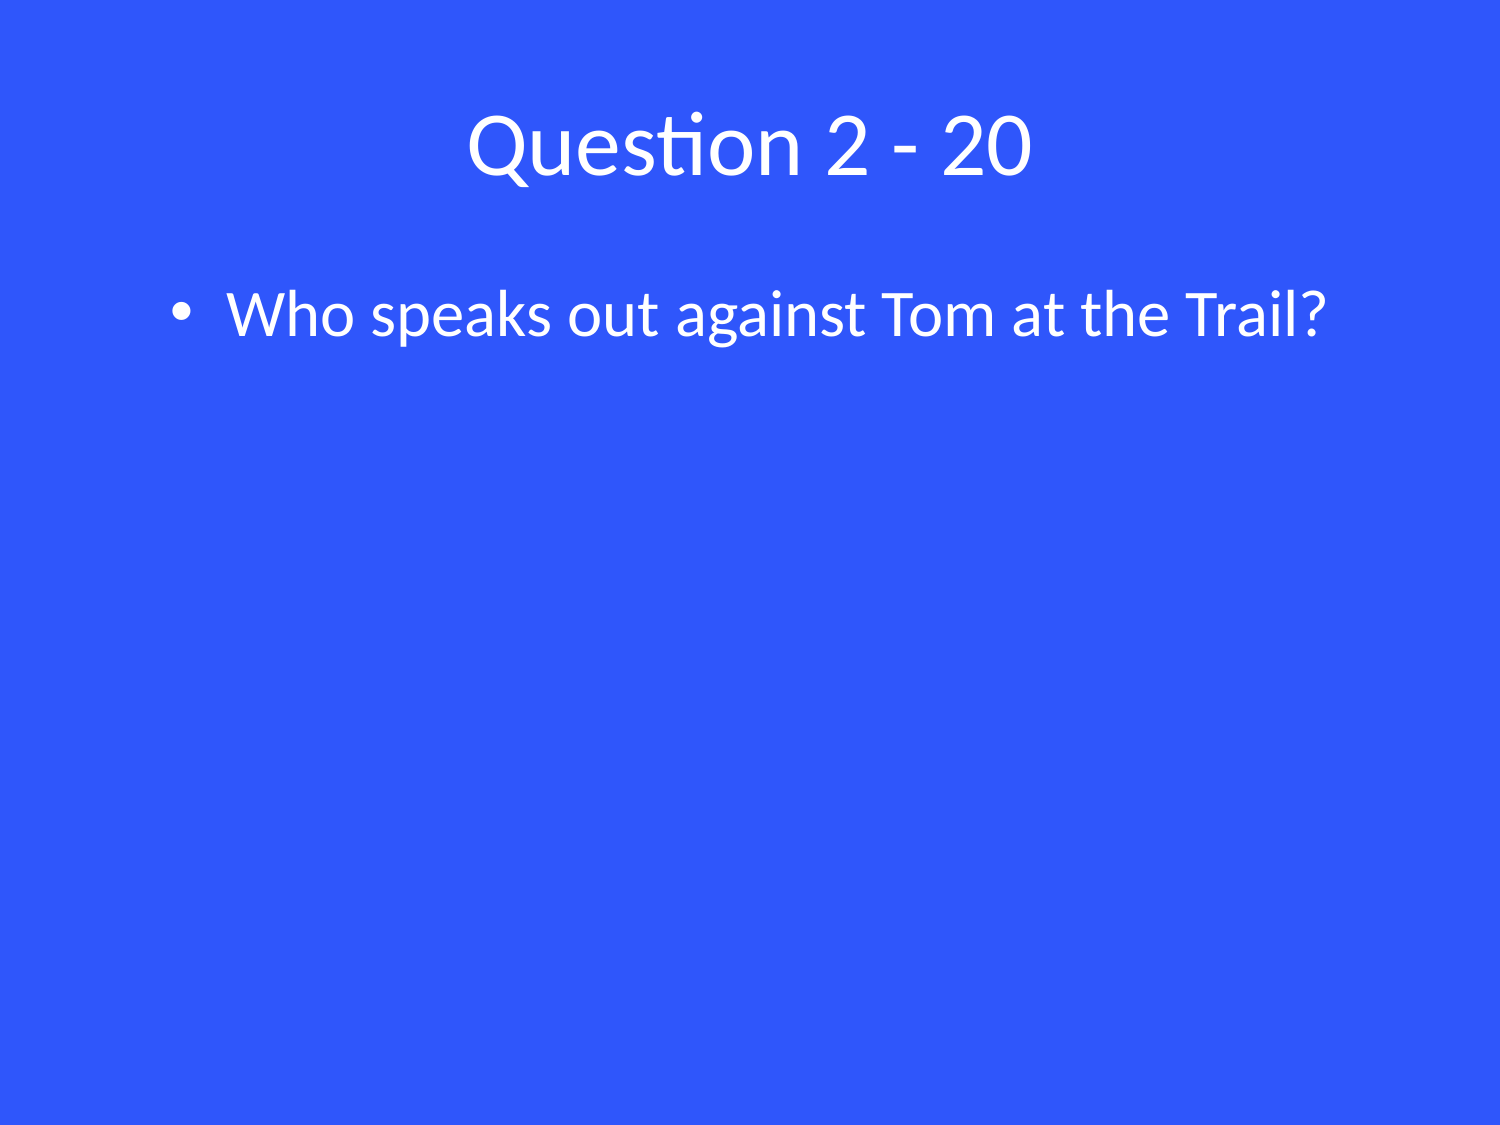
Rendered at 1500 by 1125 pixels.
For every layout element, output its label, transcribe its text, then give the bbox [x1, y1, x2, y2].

list Who speaks out against Tom at the Trail? [74, 262, 1426, 1006]
title Question 2 - 20 [74, 44, 1426, 233]
